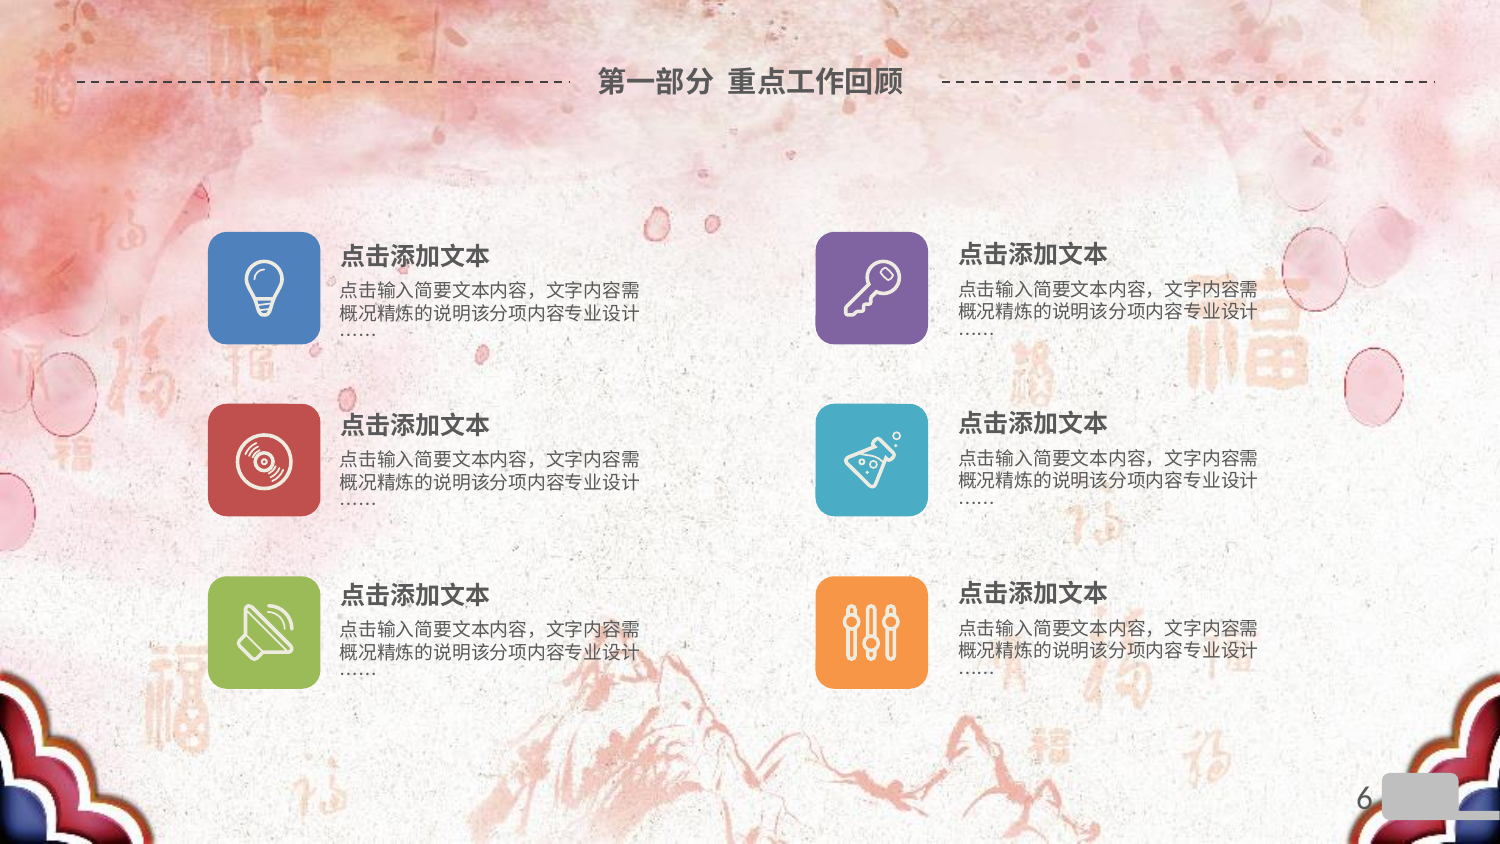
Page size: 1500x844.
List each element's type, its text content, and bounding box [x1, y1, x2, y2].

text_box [207, 576, 321, 690]
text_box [207, 403, 321, 517]
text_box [815, 231, 929, 345]
text_box 点击输入简要文本内容，文字内容需概况精炼的说明该分项内容专业设计…… [324, 440, 667, 523]
text_box 点击添加文本 [325, 571, 506, 610]
text_box 点击输入简要文本内容，文字内容需概况精炼的说明该分项内容专业设计…… [943, 269, 1286, 353]
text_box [207, 231, 321, 345]
text_box 点击添加文本 [944, 231, 1124, 269]
text_box 点击输入简要文本内容，文字内容需概况精炼的说明该分项内容专业设计…… [324, 271, 667, 354]
text_box 点击添加文本 [325, 402, 506, 440]
picture [0, 0, 1500, 844]
text_box 点击添加文本 [944, 400, 1124, 439]
text_box 点击添加文本 [944, 570, 1124, 608]
text_box 点击添加文本 [325, 232, 506, 271]
title 第一部分 重点工作回顾 [18, 52, 1483, 110]
text_box 点击输入简要文本内容，文字内容需概况精炼的说明该分项内容专业设计…… [943, 608, 1286, 692]
text_box 点击输入简要文本内容，文字内容需概况精炼的说明该分项内容专业设计…… [324, 610, 667, 693]
text_box 点击输入简要文本内容，文字内容需概况精炼的说明该分项内容专业设计…… [943, 439, 1286, 522]
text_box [815, 403, 929, 517]
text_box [815, 576, 929, 690]
